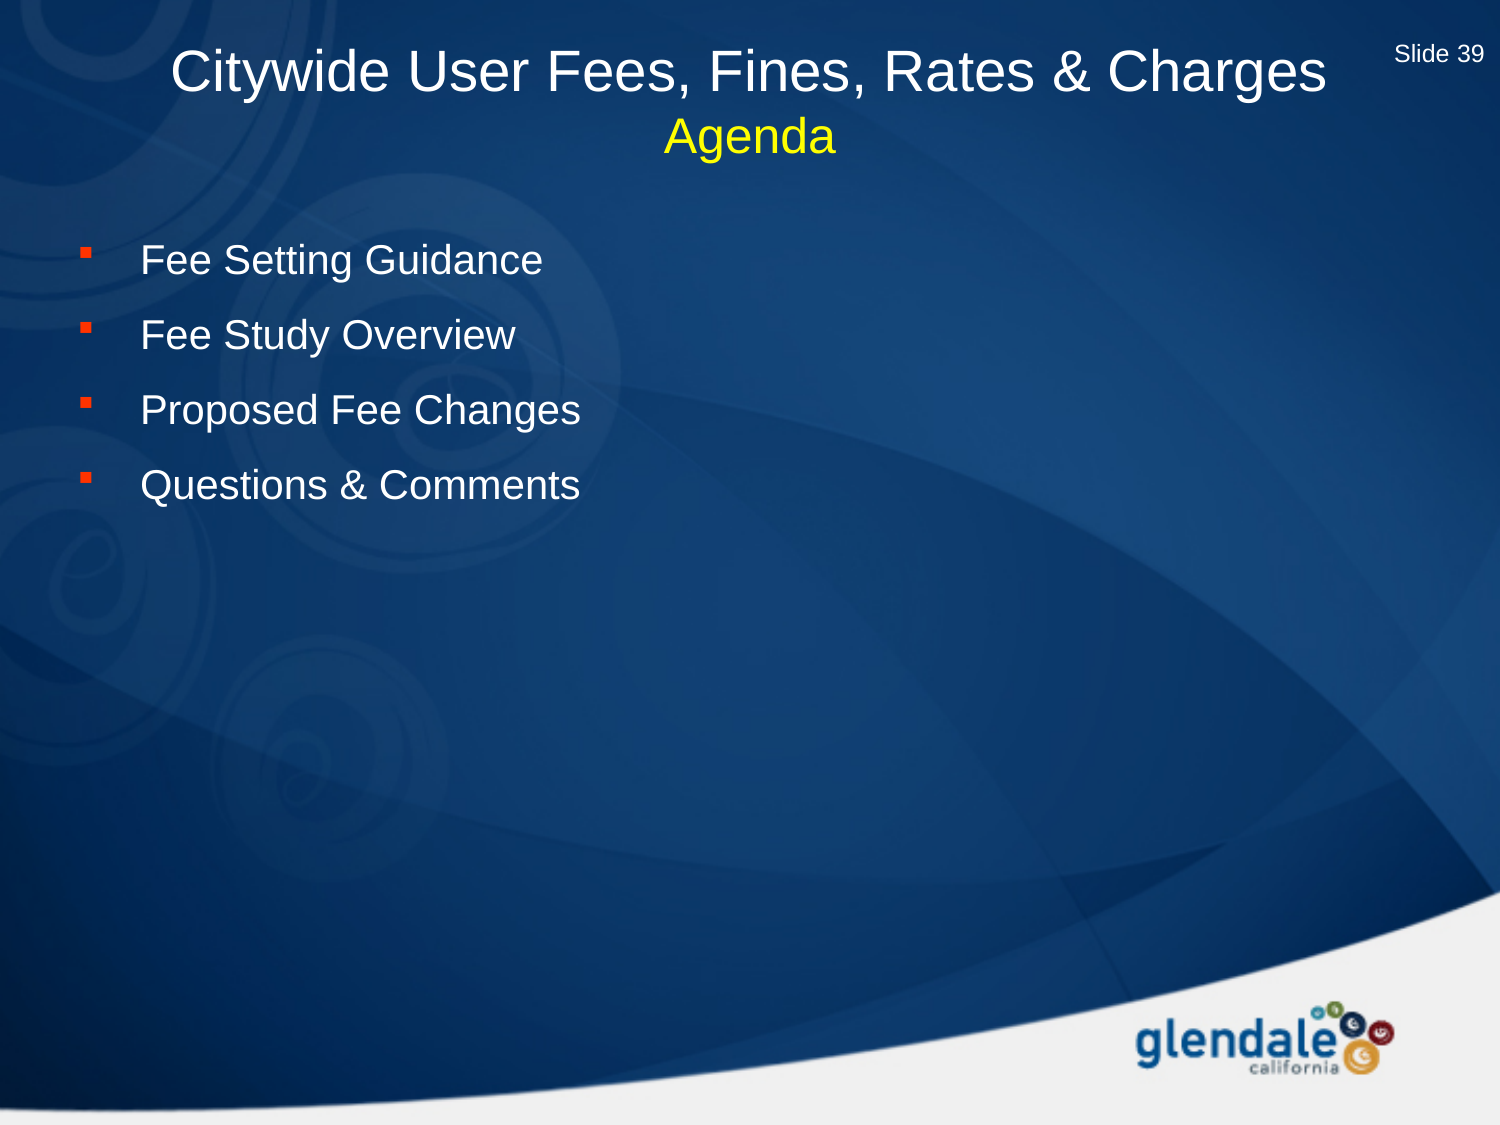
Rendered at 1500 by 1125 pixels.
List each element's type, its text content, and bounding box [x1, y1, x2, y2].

slide_number Slide 39 [1149, 0, 1500, 75]
list Fee Setting Guidance Fee Study Overview Proposed Fee Changes Questions & Comments [62, 224, 1388, 775]
picture [0, 0, 1500, 1125]
title Citywide User Fees, Fines, Rates & Charges Agenda [50, 71, 1450, 125]
